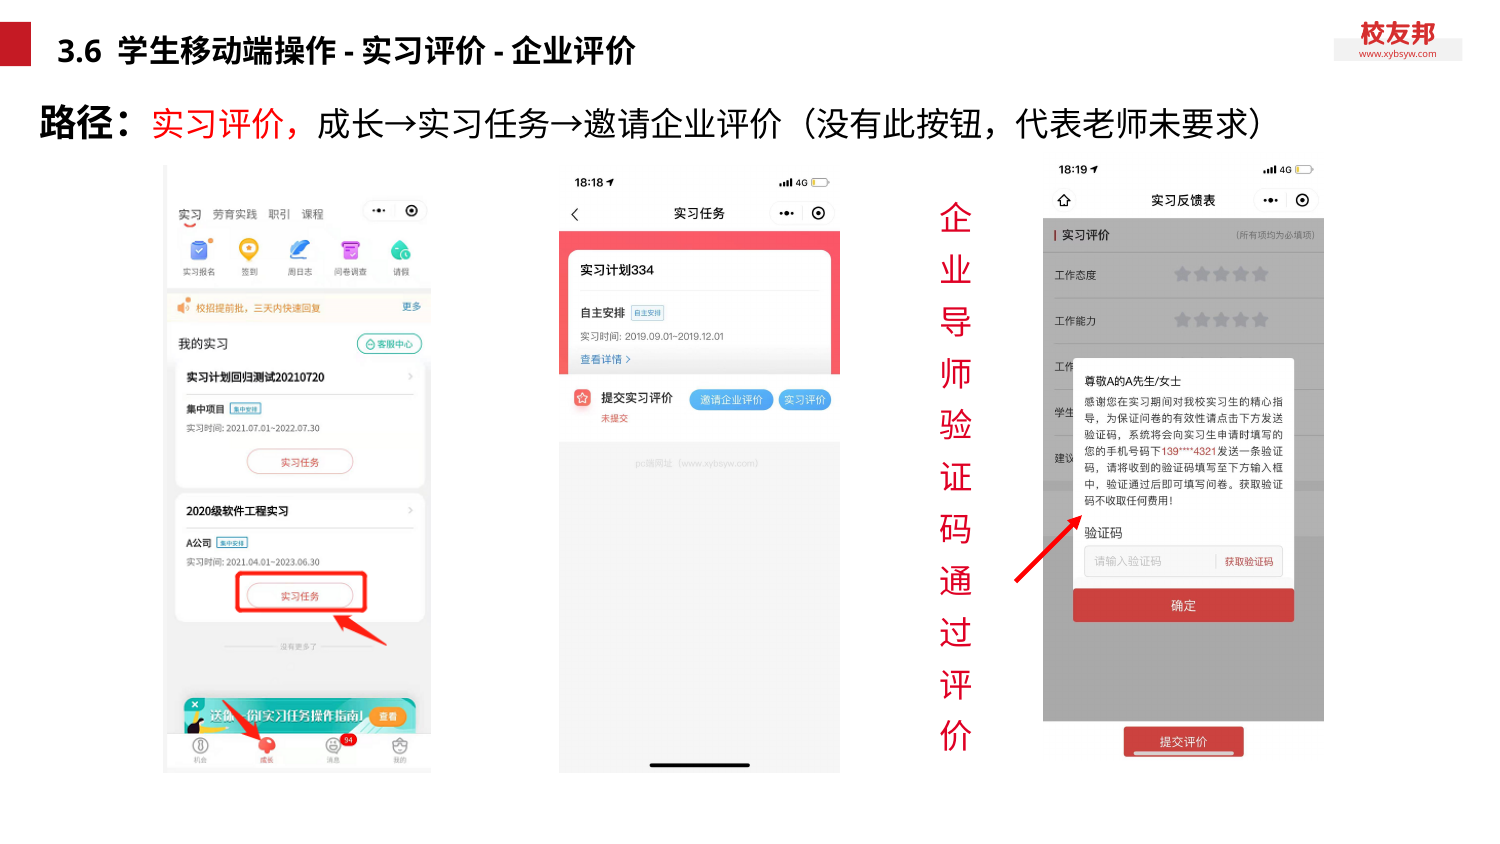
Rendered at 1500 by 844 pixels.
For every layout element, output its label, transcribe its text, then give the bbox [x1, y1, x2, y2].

picture [1043, 152, 1324, 761]
text_box 路径：实习评价，成长→实习任务→邀请企业评价（没有此按钮，代表老师未要求） [24, 69, 1401, 152]
picture [163, 165, 432, 774]
title 3.6 学生移动端操作-实习评价-企业评价 [42, 11, 939, 69]
picture [559, 165, 840, 774]
picture [1361, 21, 1435, 45]
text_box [1015, 515, 1082, 582]
text_box 企 业 导 师 验 证 码 通 过 评 价 [924, 177, 1017, 815]
